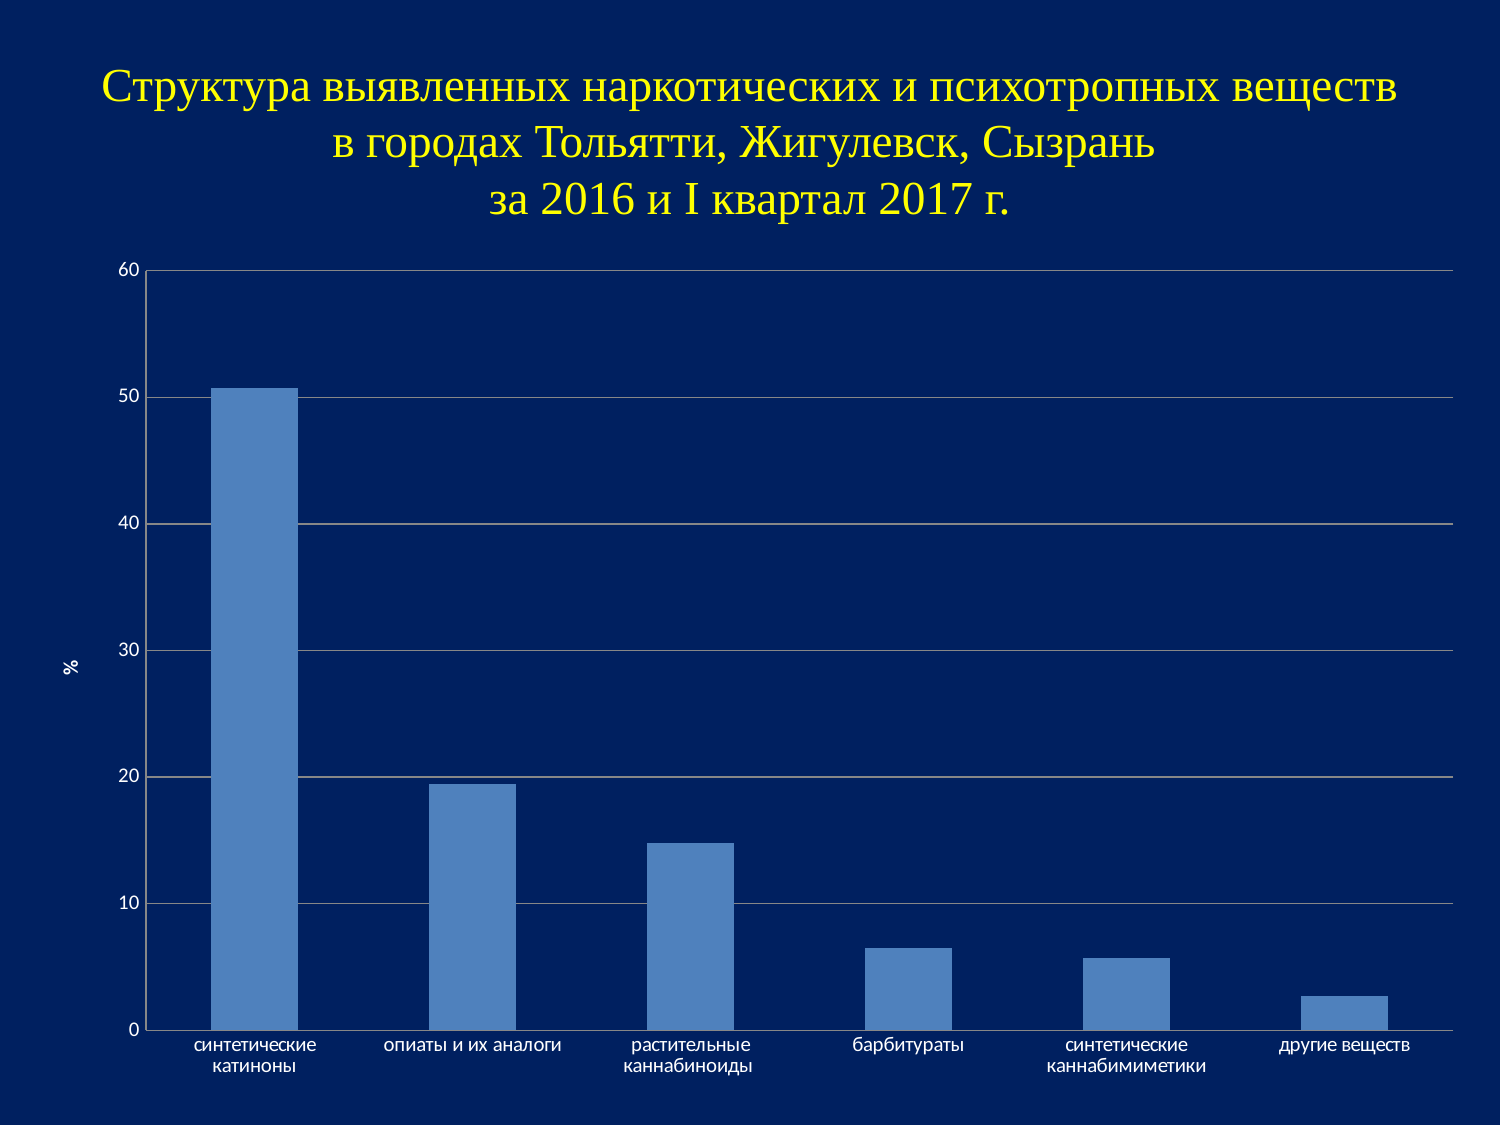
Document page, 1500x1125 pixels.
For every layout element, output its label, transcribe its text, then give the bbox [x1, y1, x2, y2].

chart [29, 243, 1483, 1095]
title Структура выявленных наркотических и психотропных веществ в городах Тольятти, Жигулевск, Сызрань за 2016 и I квартал 2017 г. [75, 45, 1425, 233]
